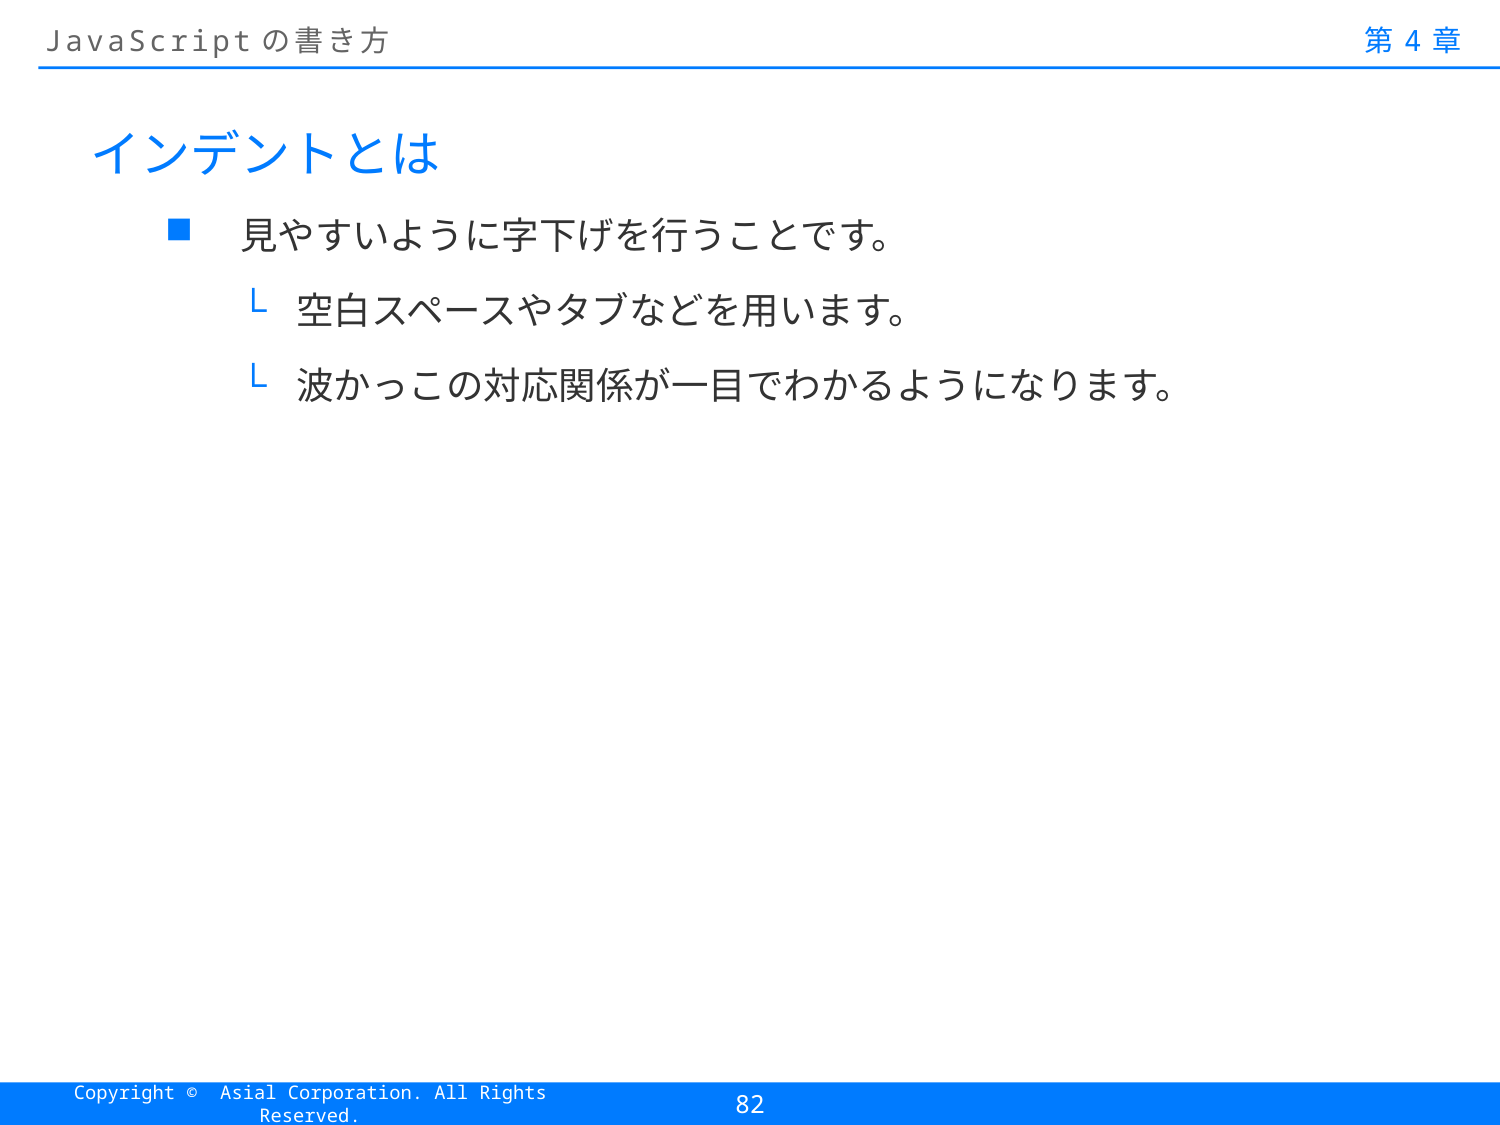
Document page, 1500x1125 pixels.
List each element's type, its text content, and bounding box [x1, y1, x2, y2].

title JavaScriptの書き方 [29, 7, 702, 72]
slide_number 82 [581, 1075, 919, 1125]
list 第4章 [702, 7, 1477, 72]
list インデントとは 見やすいように字下げを行うことです。 空白スペースやタブなどを用います。 波かっこの対応関係が一目でわかるようになります。 [75, 84, 1425, 988]
